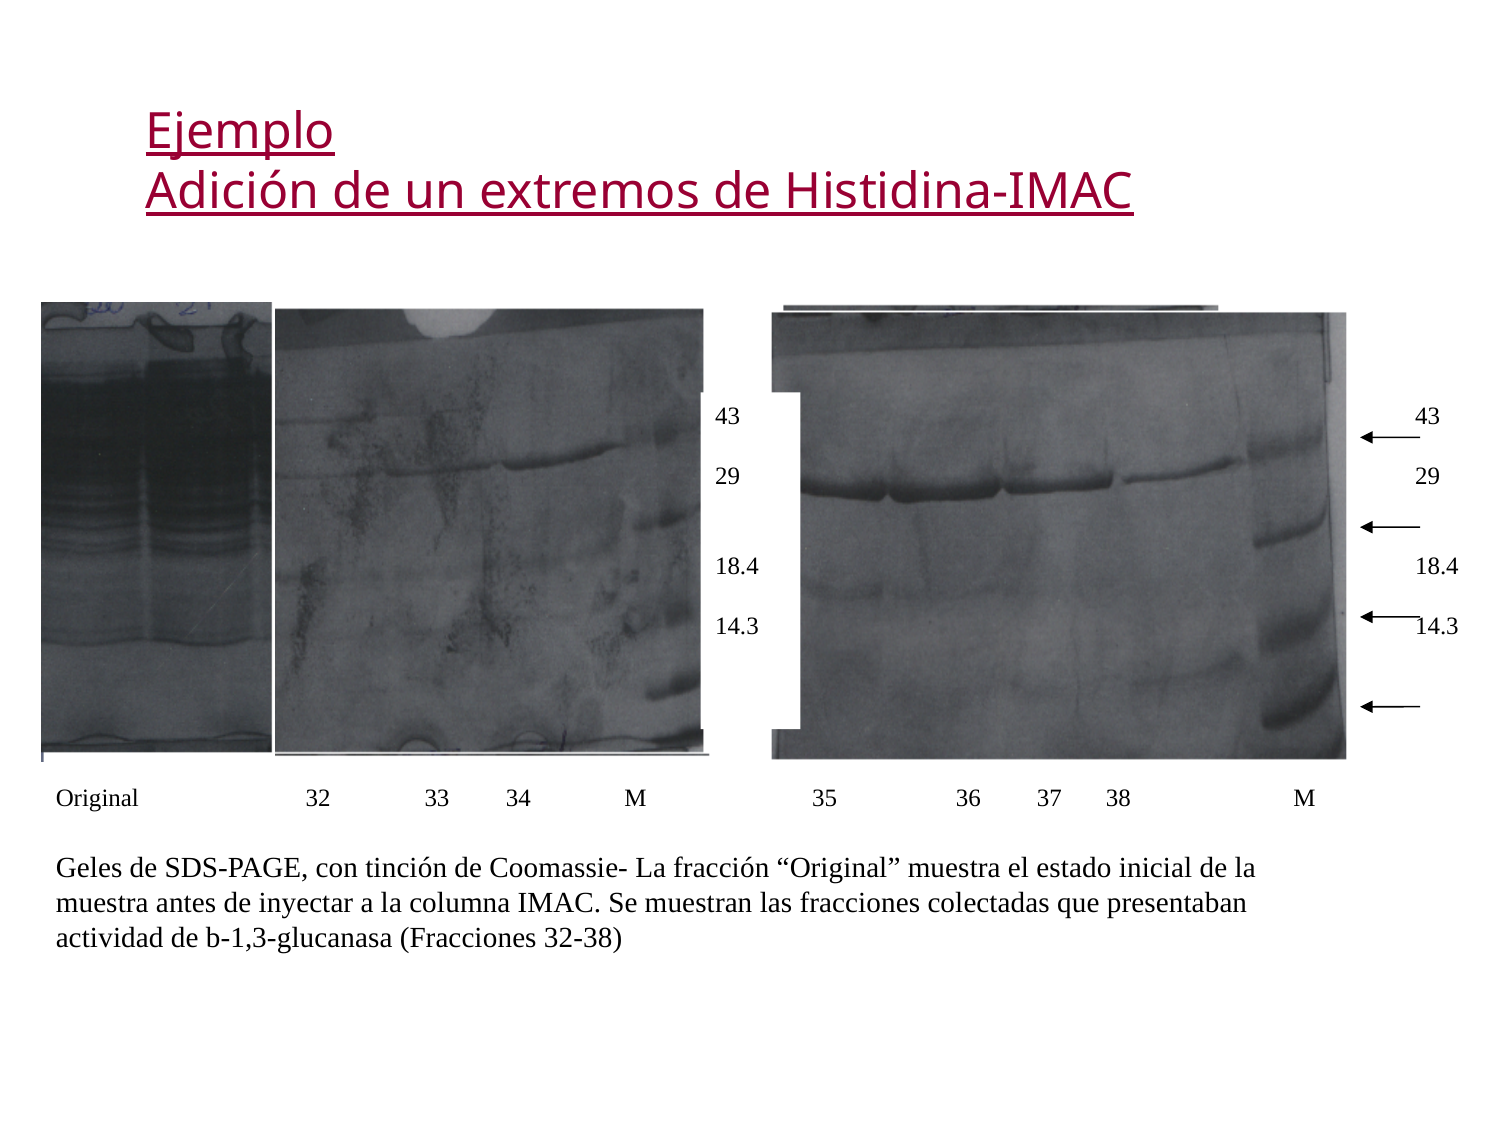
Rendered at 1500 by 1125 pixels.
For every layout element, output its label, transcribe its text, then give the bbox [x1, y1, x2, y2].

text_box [260, 302, 1361, 775]
text_box Ejemplo Adición de un extremos de Histidina-IMAC [130, 90, 1149, 226]
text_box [40, 302, 276, 762]
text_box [1359, 392, 1500, 730]
text_box Geles de SDS-PAGE, con tinción de Coomassie- La fracción “Original” muestra el estado inicial de la muestra antes de inyectar a la columna IMAC. Se muestran las fracciones colectadas que presentaban actividad de b-1,3-glucanasa (Fracciones 32-38) [41, 841, 1341, 976]
text_box Original 32 33 34 M 35 36 37 38 M [41, 773, 1341, 841]
